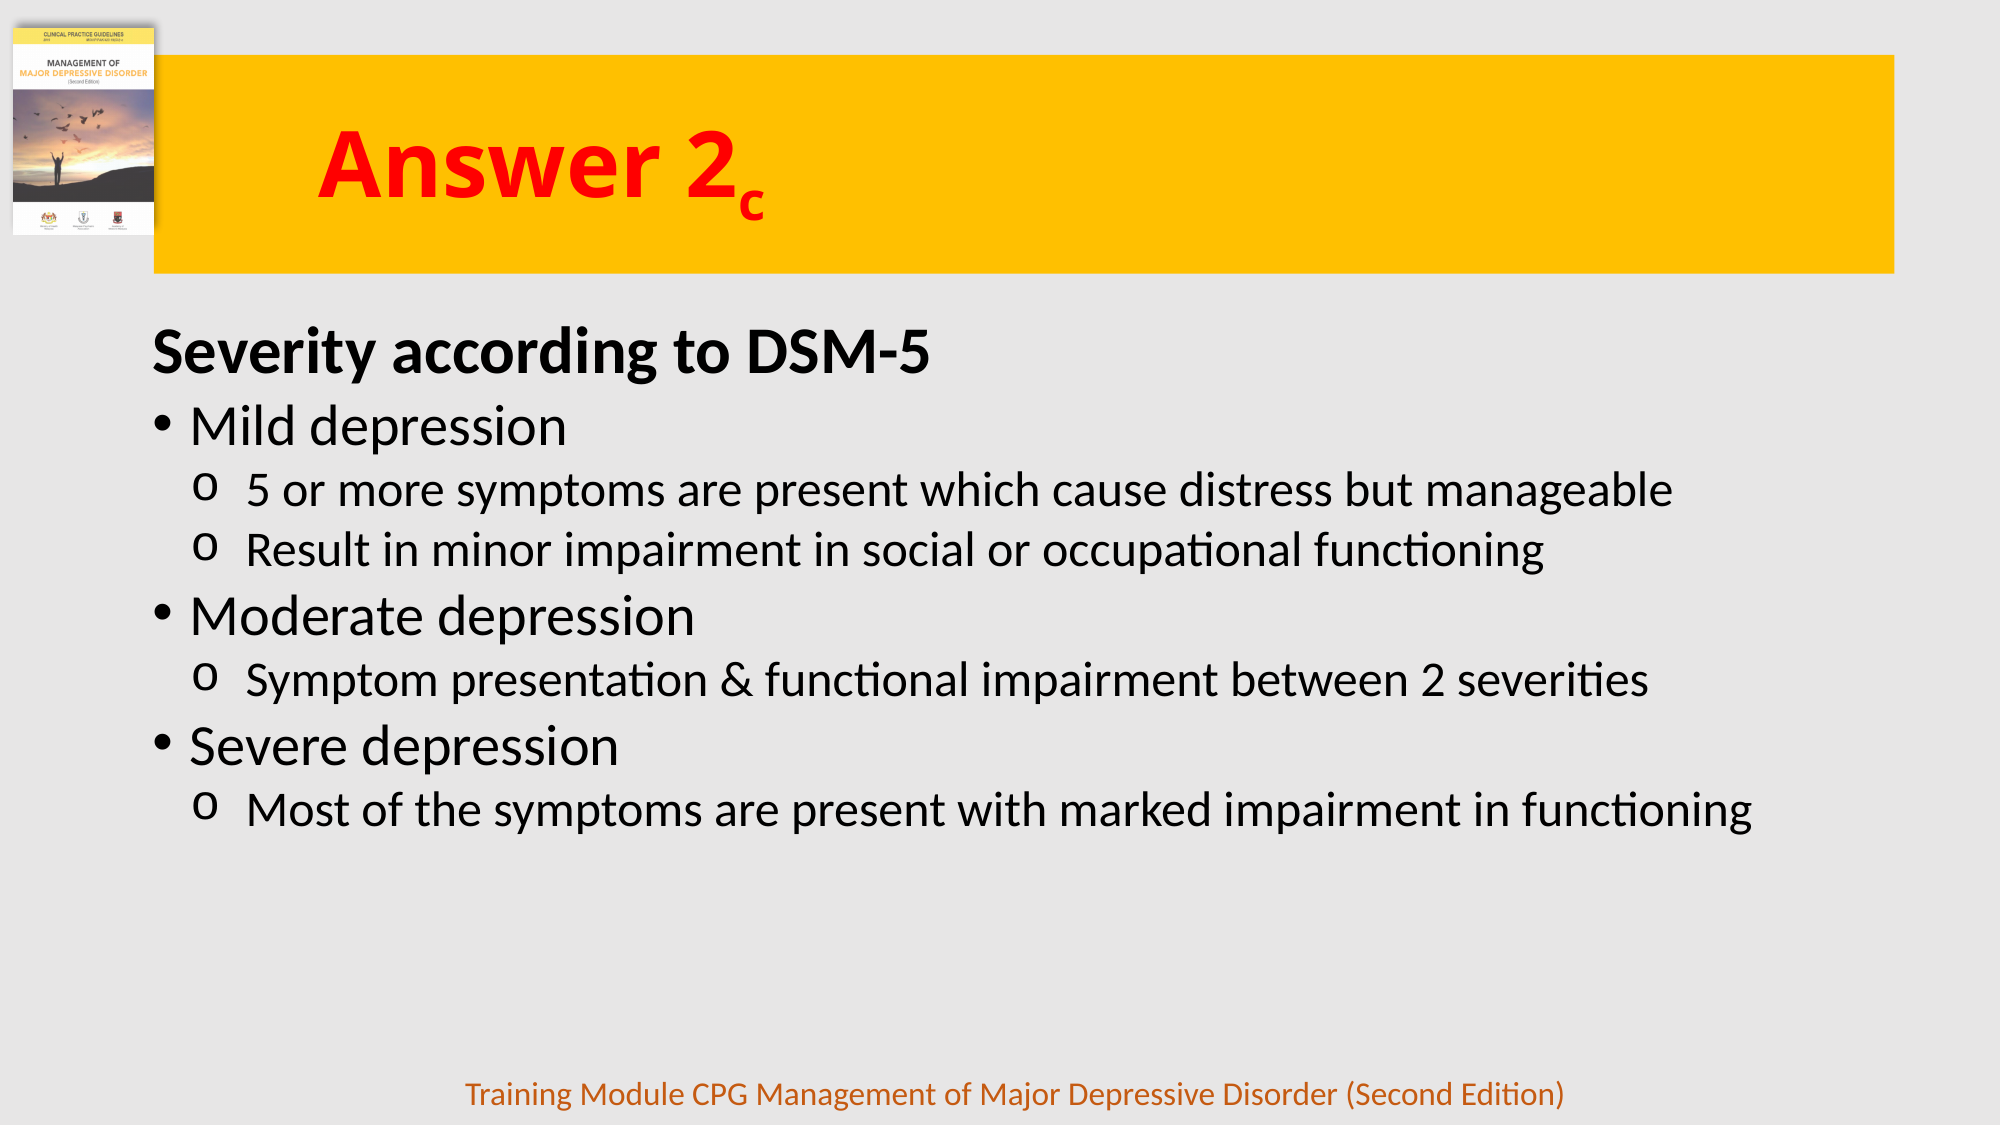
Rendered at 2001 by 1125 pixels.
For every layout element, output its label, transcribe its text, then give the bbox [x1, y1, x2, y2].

picture [13, 28, 154, 235]
title Answer 2c [153, 54, 1895, 274]
list Severity according to DSM-5 Mild depression 5 or more symptoms are present which cause distress but manageable Result in minor impairment in social or occupational functioning Moderate depression Symptom presentation & functional impairment between 2 severities Severe depression Most of the symptoms are present with marked impairment in functioning [137, 299, 1863, 1014]
text_box Training Module CPG Management of Major Depressive Disorder (Second Edition) [450, 1065, 1832, 1120]
